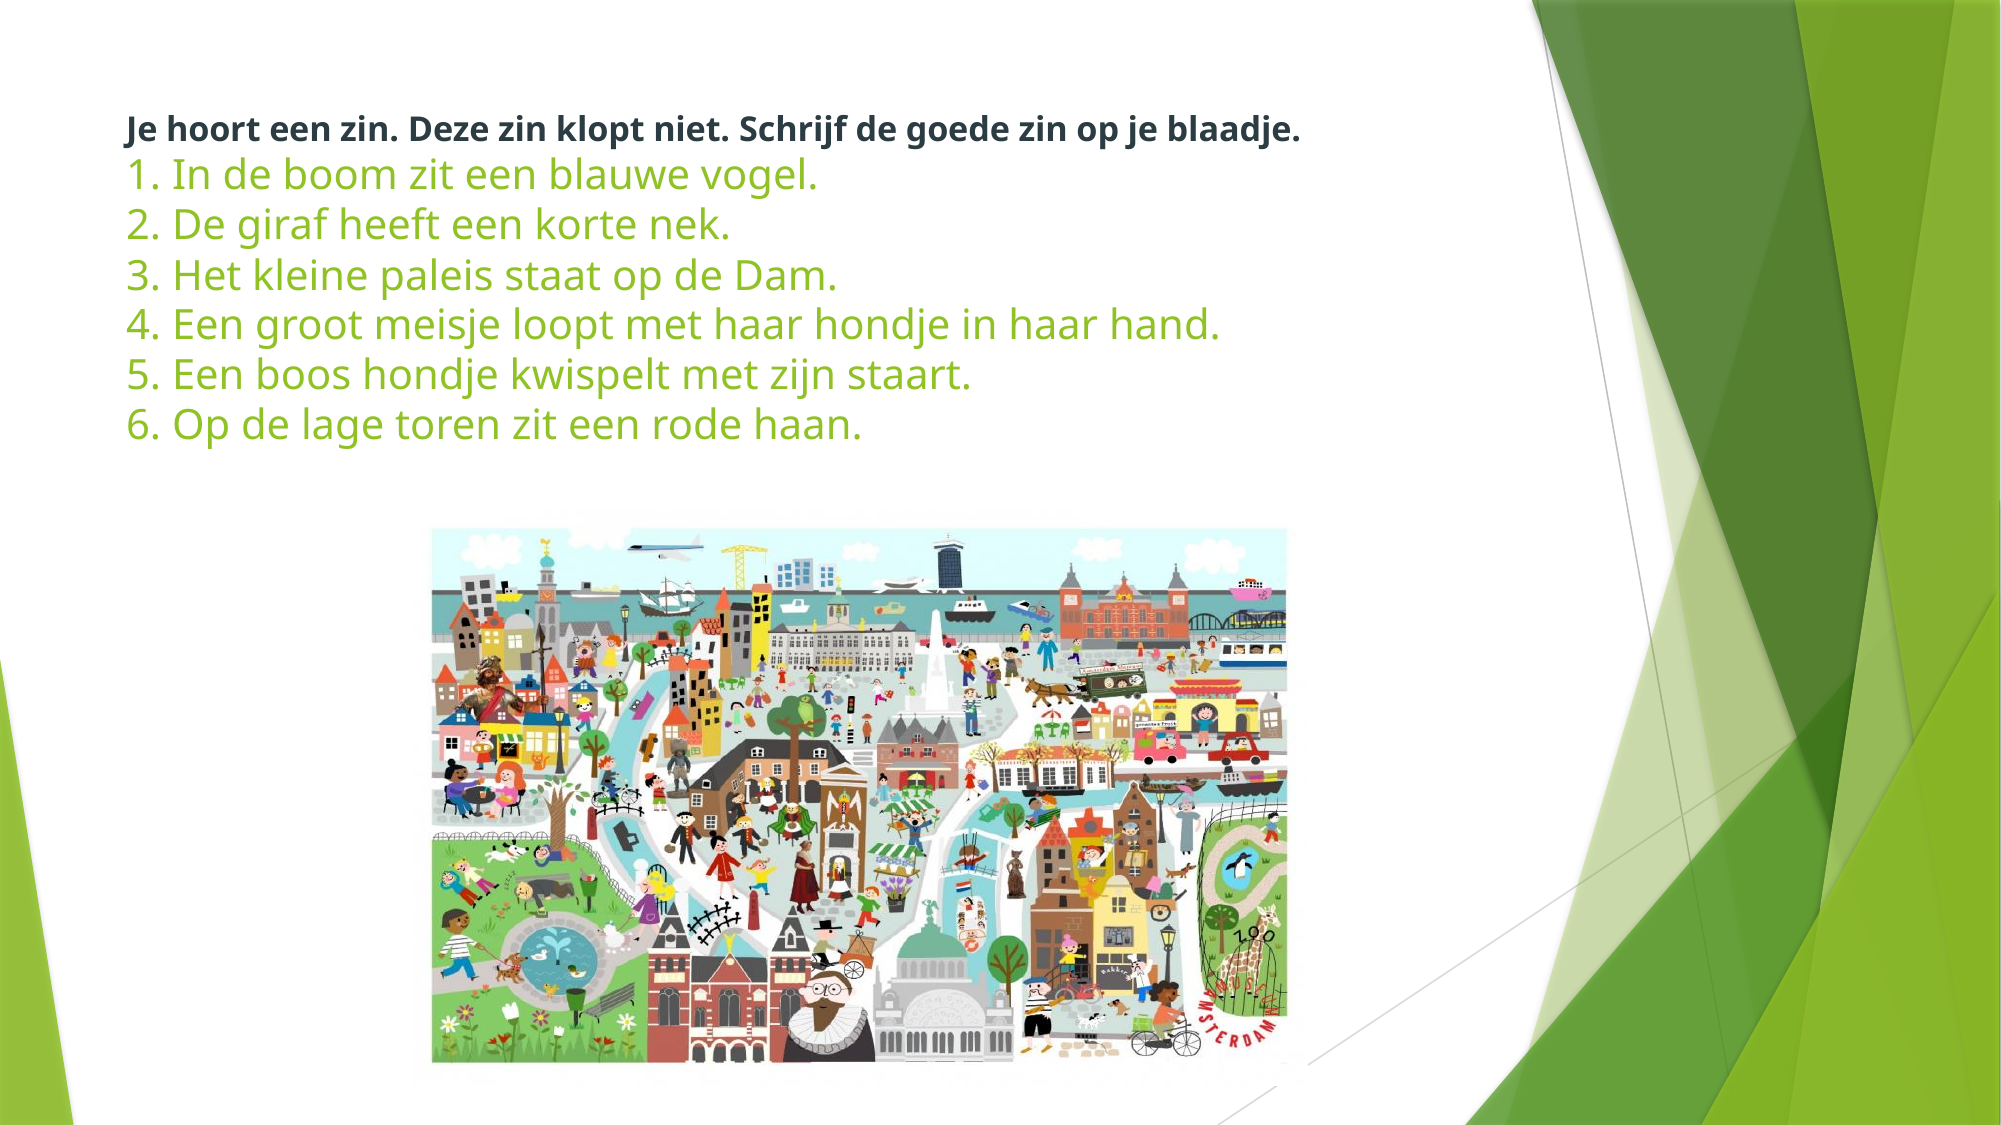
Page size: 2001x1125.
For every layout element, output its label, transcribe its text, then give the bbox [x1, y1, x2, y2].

title Je hoort een zin. Deze zin klopt niet. Schrijf de goede zin op je blaadje. 1. In de boom zit een blauwe vogel. 2. De giraf heeft een korte nek. 3. Het kleine paleis staat op de Dam. 4. Een groot meisje loopt met haar hondje in haar hand. 5. Een boos hondje kwispelt met zijn staart. 6. Op de lage toren zit een rode haan. [111, 99, 1522, 458]
picture [411, 508, 1309, 1087]
